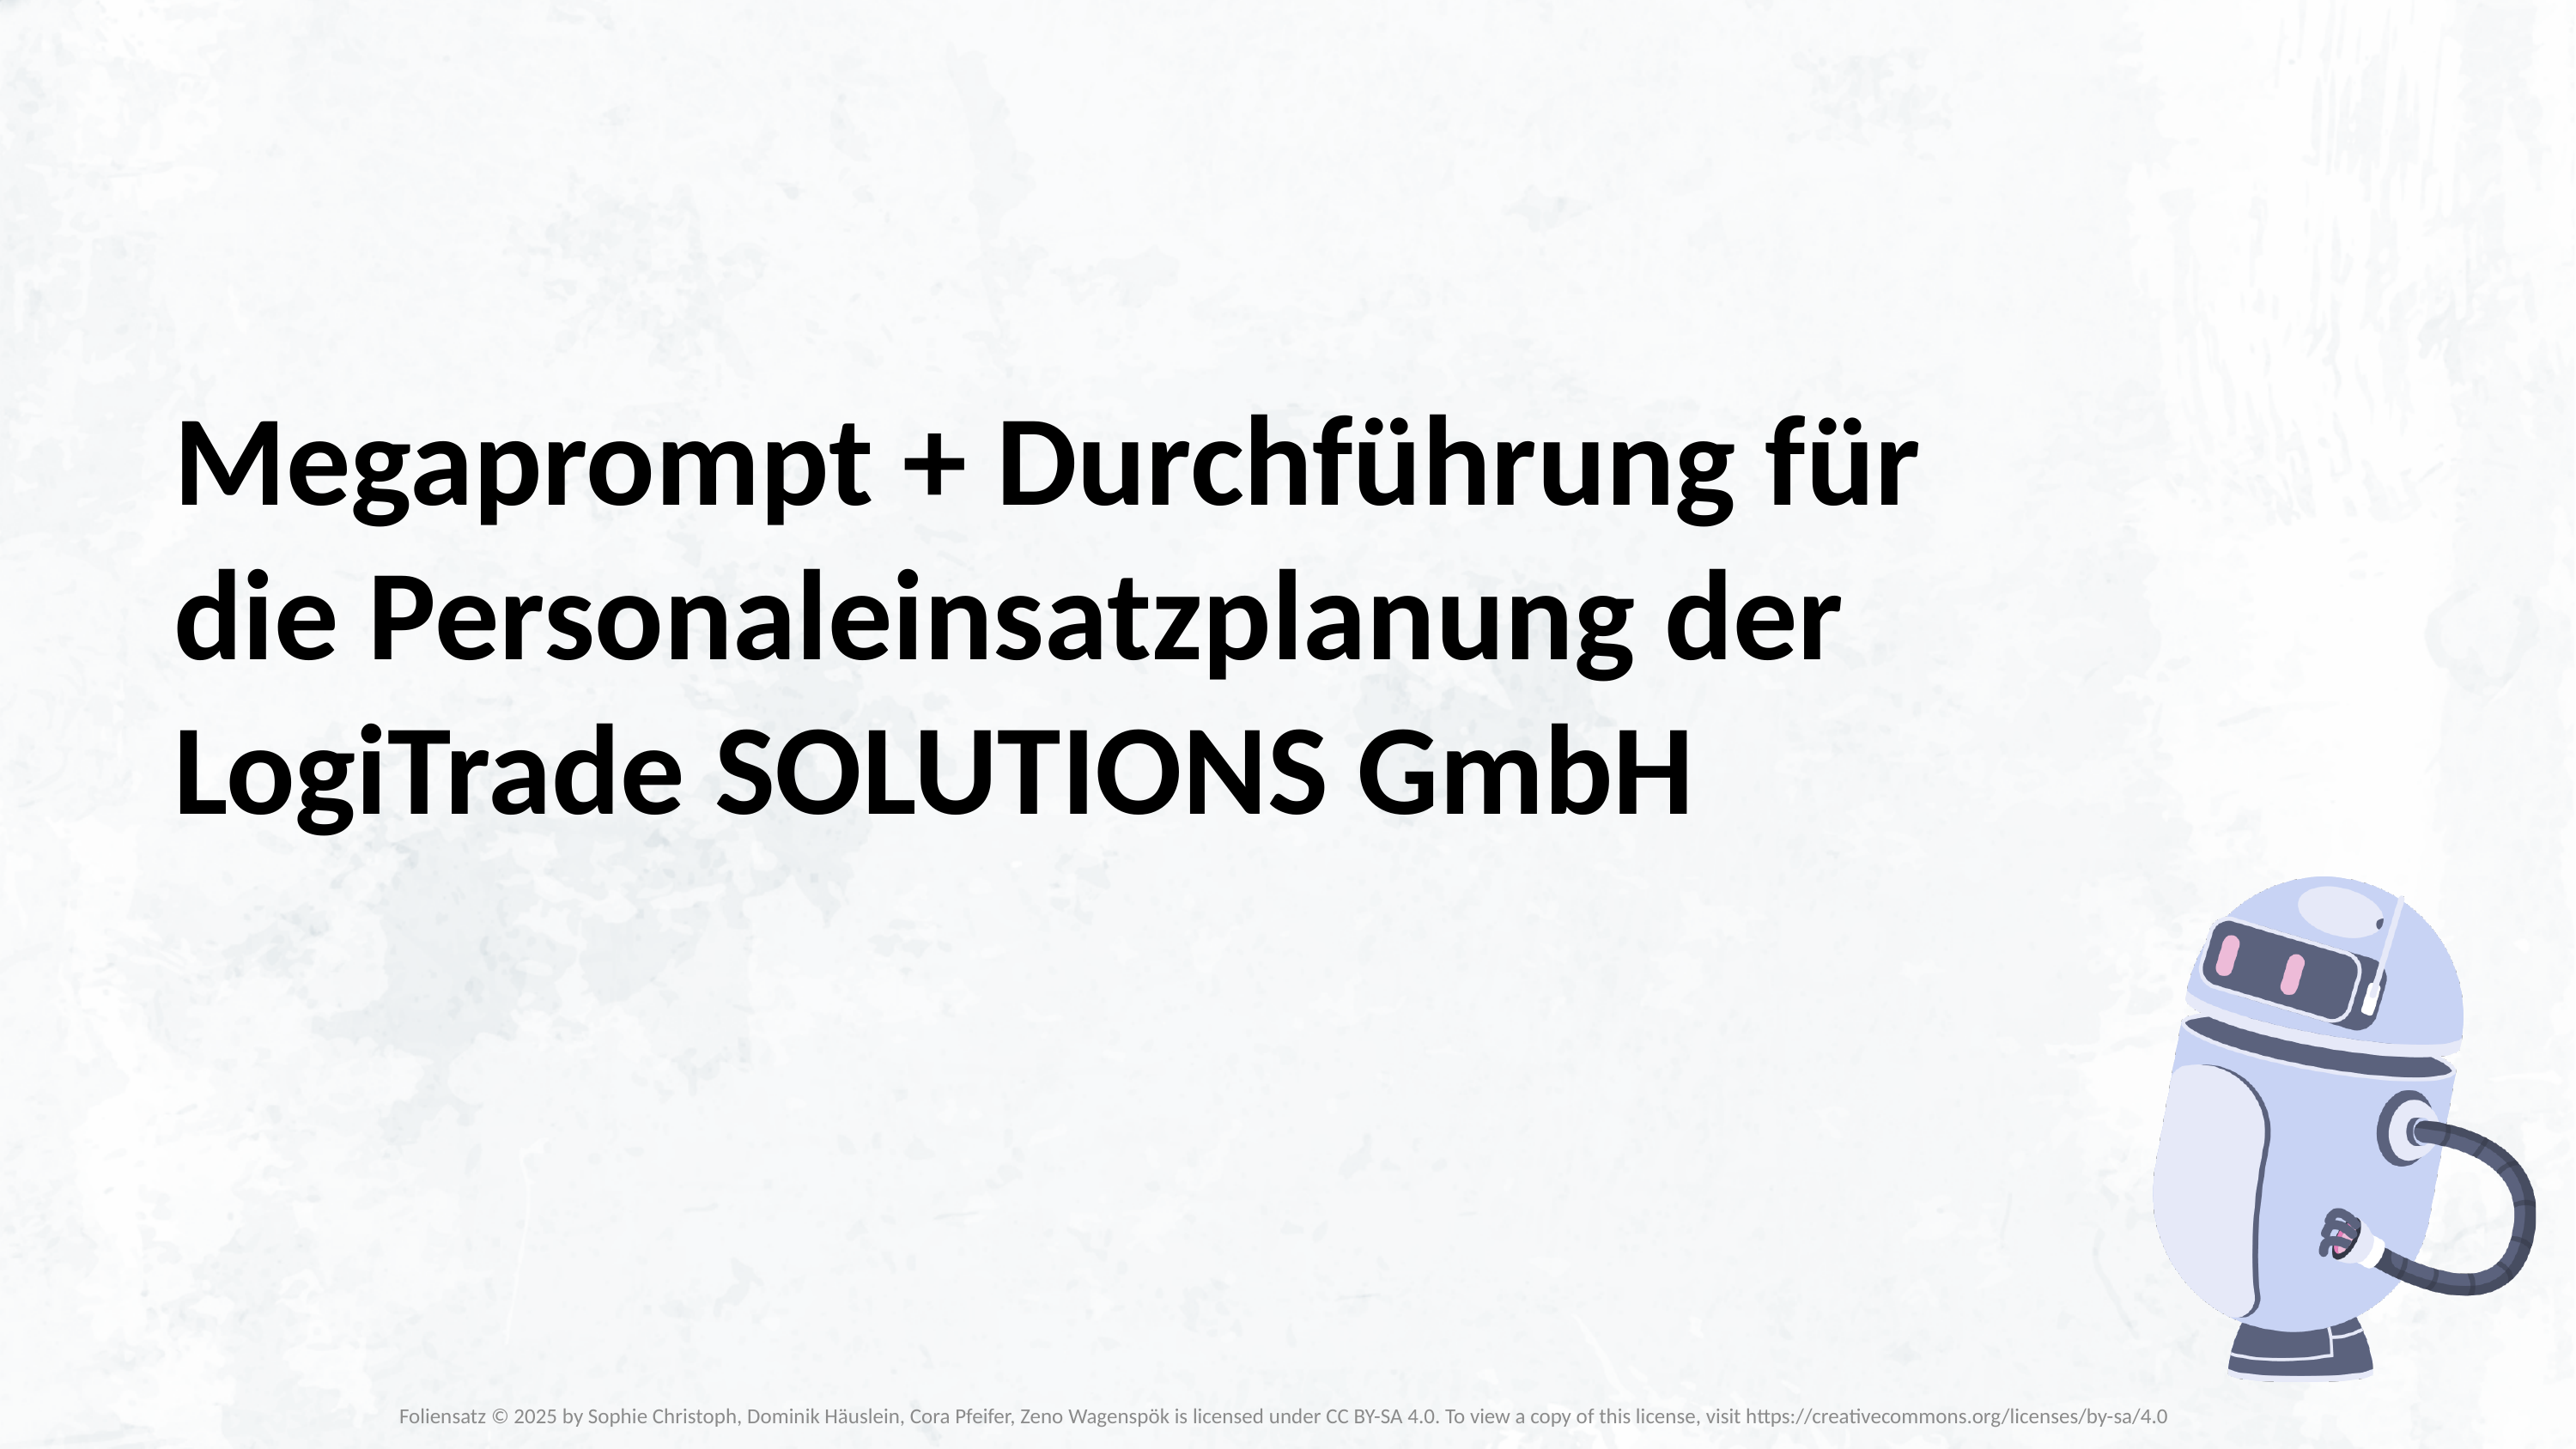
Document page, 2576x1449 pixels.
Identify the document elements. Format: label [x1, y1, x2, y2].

text_box [0, 0, 2576, 1449]
